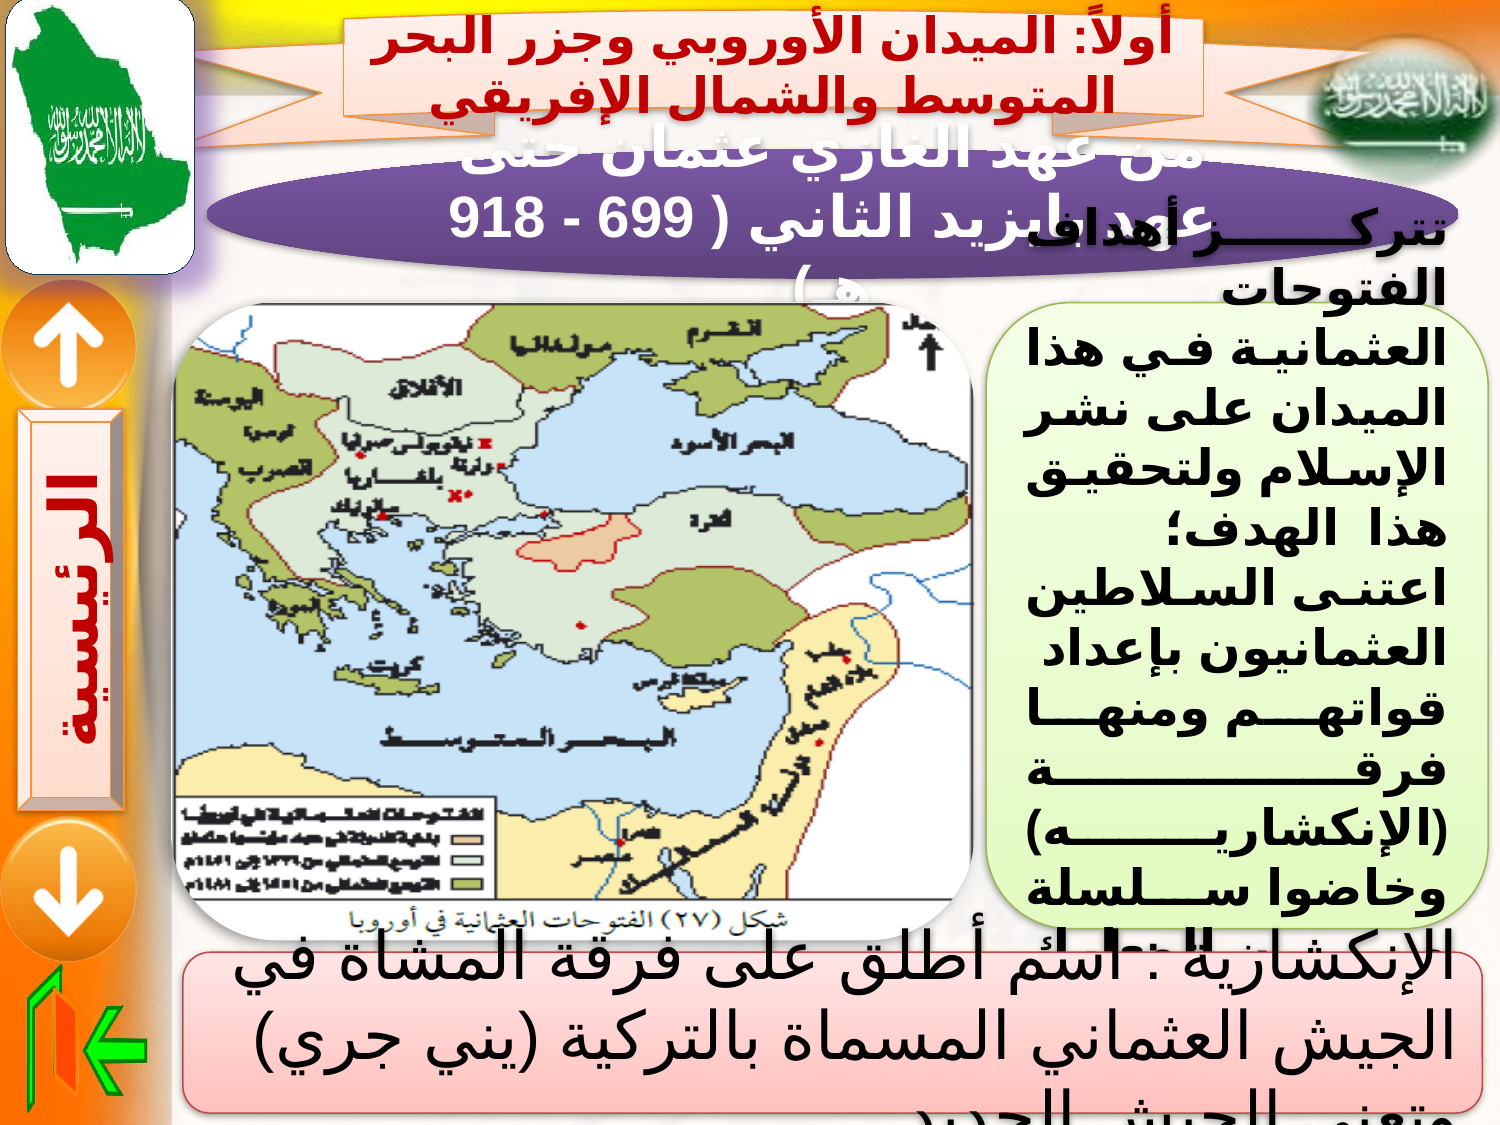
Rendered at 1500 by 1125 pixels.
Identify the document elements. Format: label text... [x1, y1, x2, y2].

text_box تتركز أهداف الفتوحات العثمانية في هذا الميدان على نشر الإسلام ولتحقيق هذا الهدف؛ اعتنى السلاطين العثمانيون بإعداد قواتهم ومنها فرقة (الإنكشاريه) وخاضوا سلسلة من المعارك البرية والبحرية. [985, 301, 1489, 930]
picture [5, 0, 195, 275]
text_box من عهد الغازي عثمان حتى عهد بايزيد الثاني ( 699 - 918 هـ) [206, 148, 1459, 279]
text_box أولاً: الميدان الأوروبي وجزر البحر المتوسط والشمال الإفريقي [229, 9, 1287, 147]
picture [218, 67, 316, 129]
picture [154, 0, 1500, 1125]
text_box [0, 276, 154, 1125]
text_box الإنكشارية : اسم أطلق على فرقة المشاة في الجيش العثماني المسماة بالتركية (يني جري) وتعني الجيش الجديد [182, 951, 1484, 1114]
